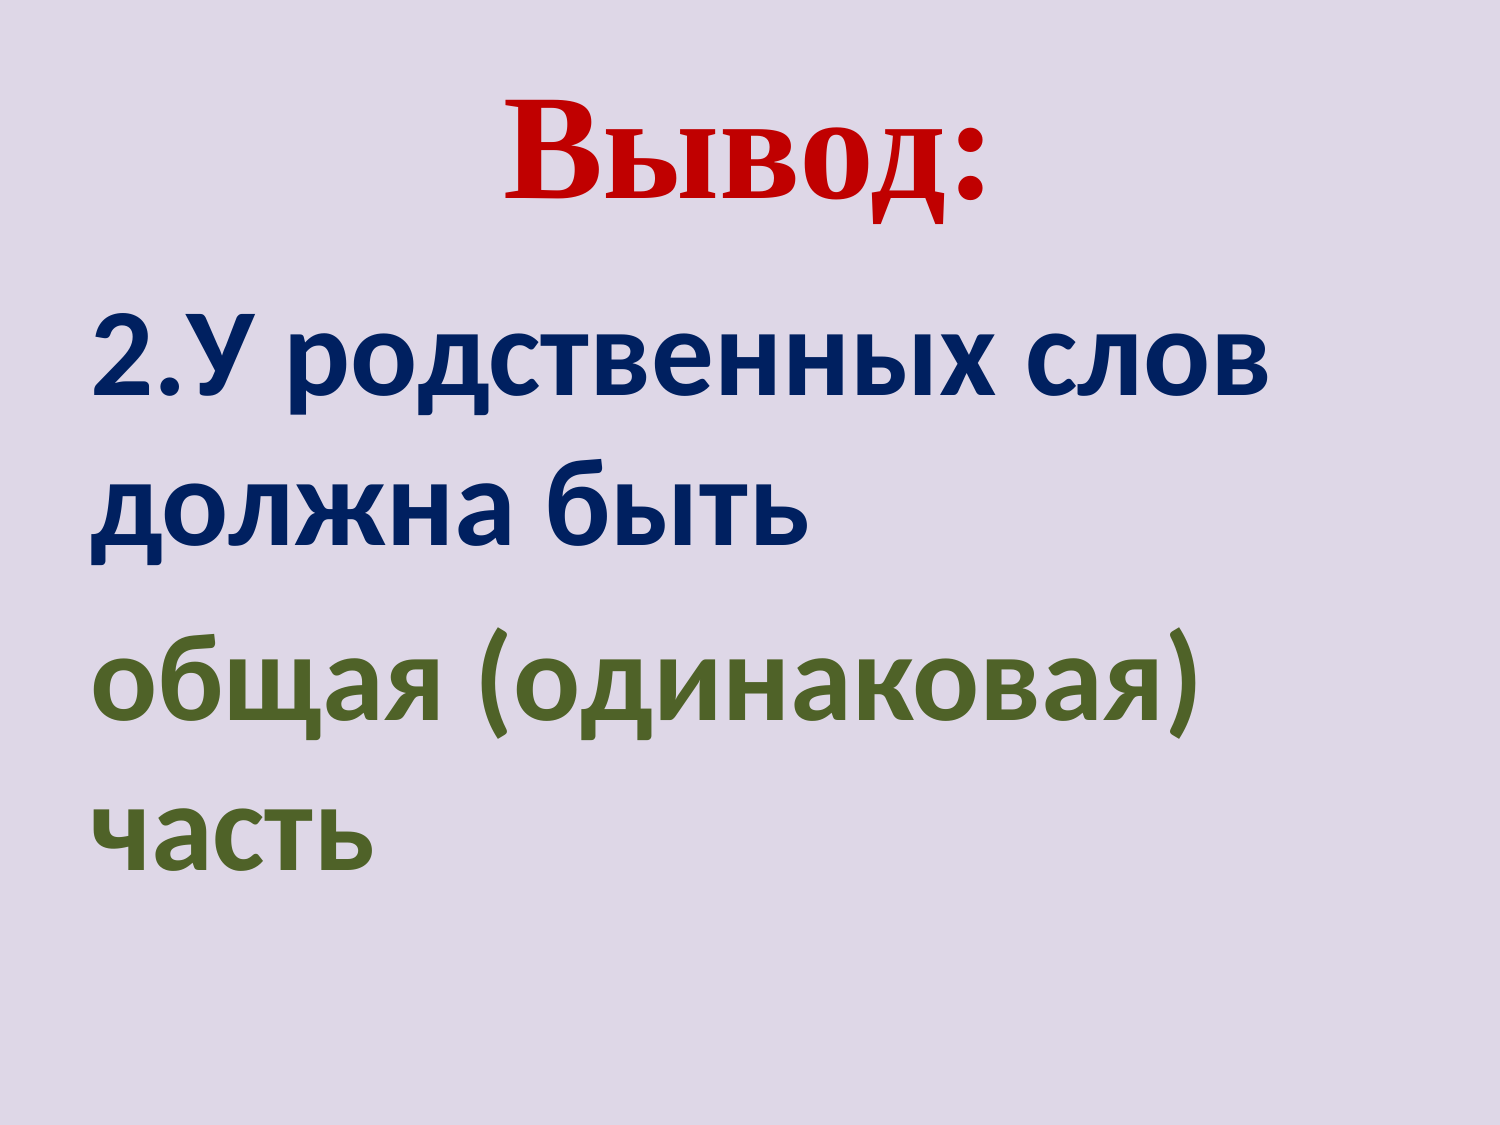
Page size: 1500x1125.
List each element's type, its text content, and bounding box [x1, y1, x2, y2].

list 2.У родственных слов должна быть общая (одинаковая) часть [75, 262, 1425, 1005]
title Вывод: [75, 45, 1425, 233]
